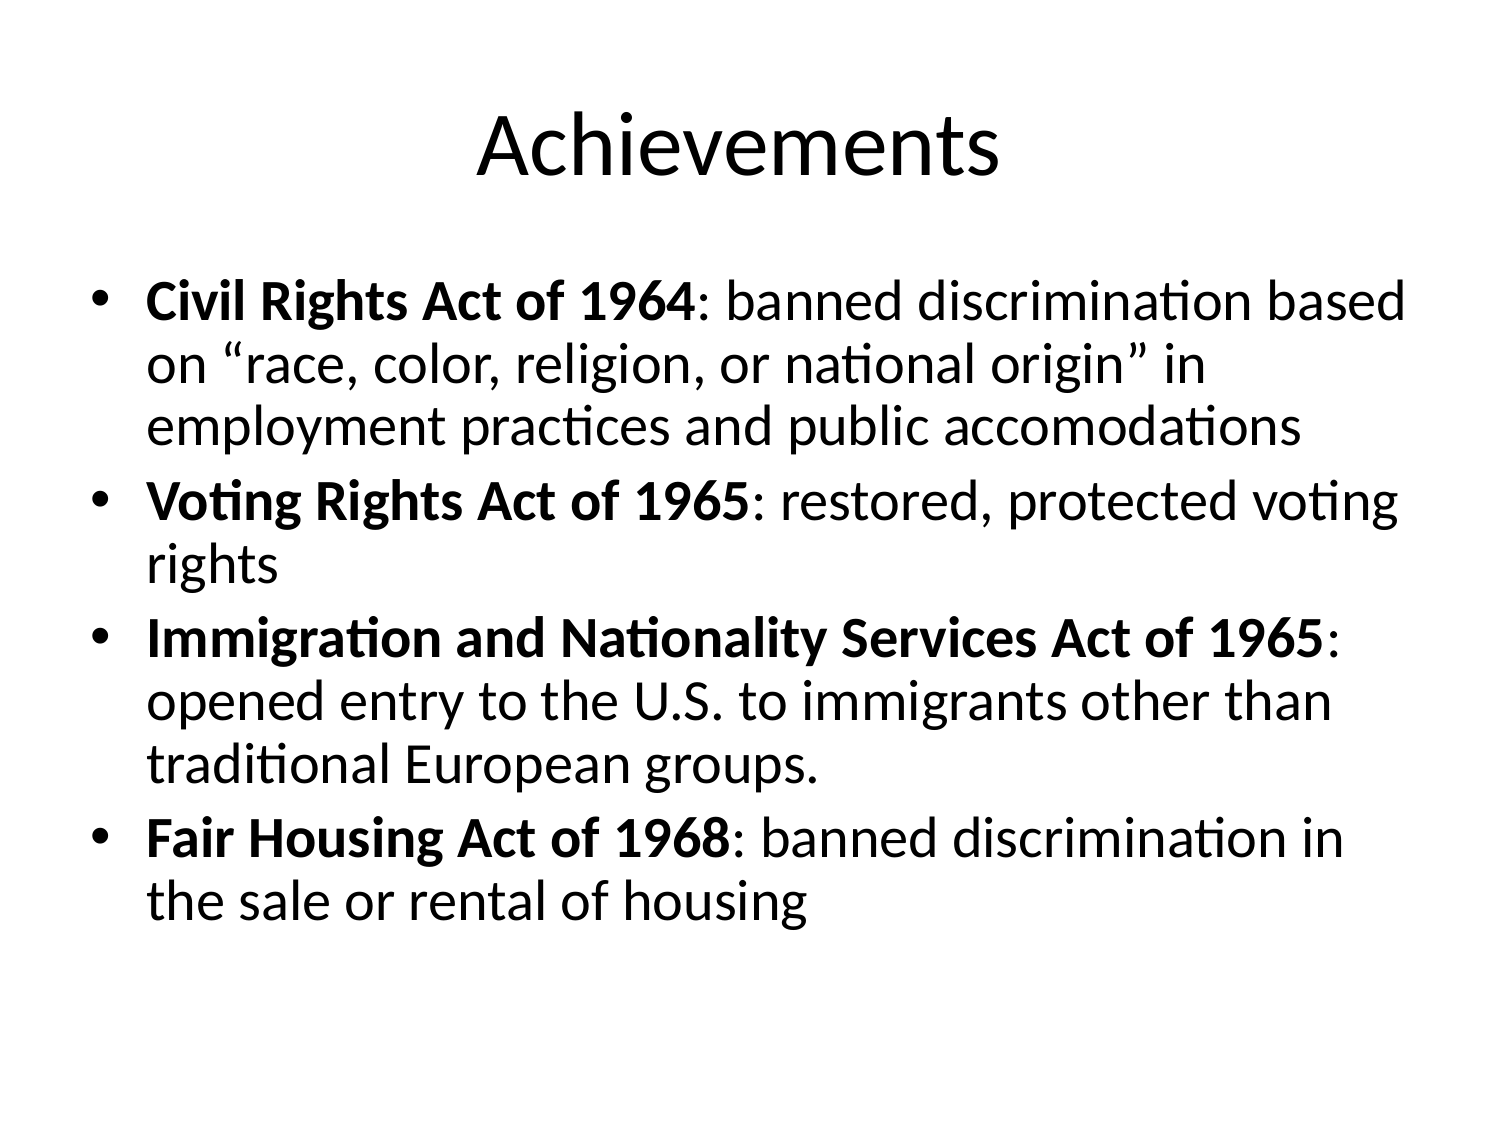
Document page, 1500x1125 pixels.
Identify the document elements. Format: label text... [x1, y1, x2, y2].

title Achievements [74, 44, 1426, 233]
list Civil Rights Act of 1964: banned discrimination based on “race, color, religion, or national origin” in employment practices and public accomodations Voting Rights Act of 1965: restored, protected voting rights Immigration and Nationality Services Act of 1965: opened entry to the U.S. to immigrants other than traditional European groups. Fair Housing Act of 1968: banned discrimination in the sale or rental of housing [74, 262, 1426, 1006]
